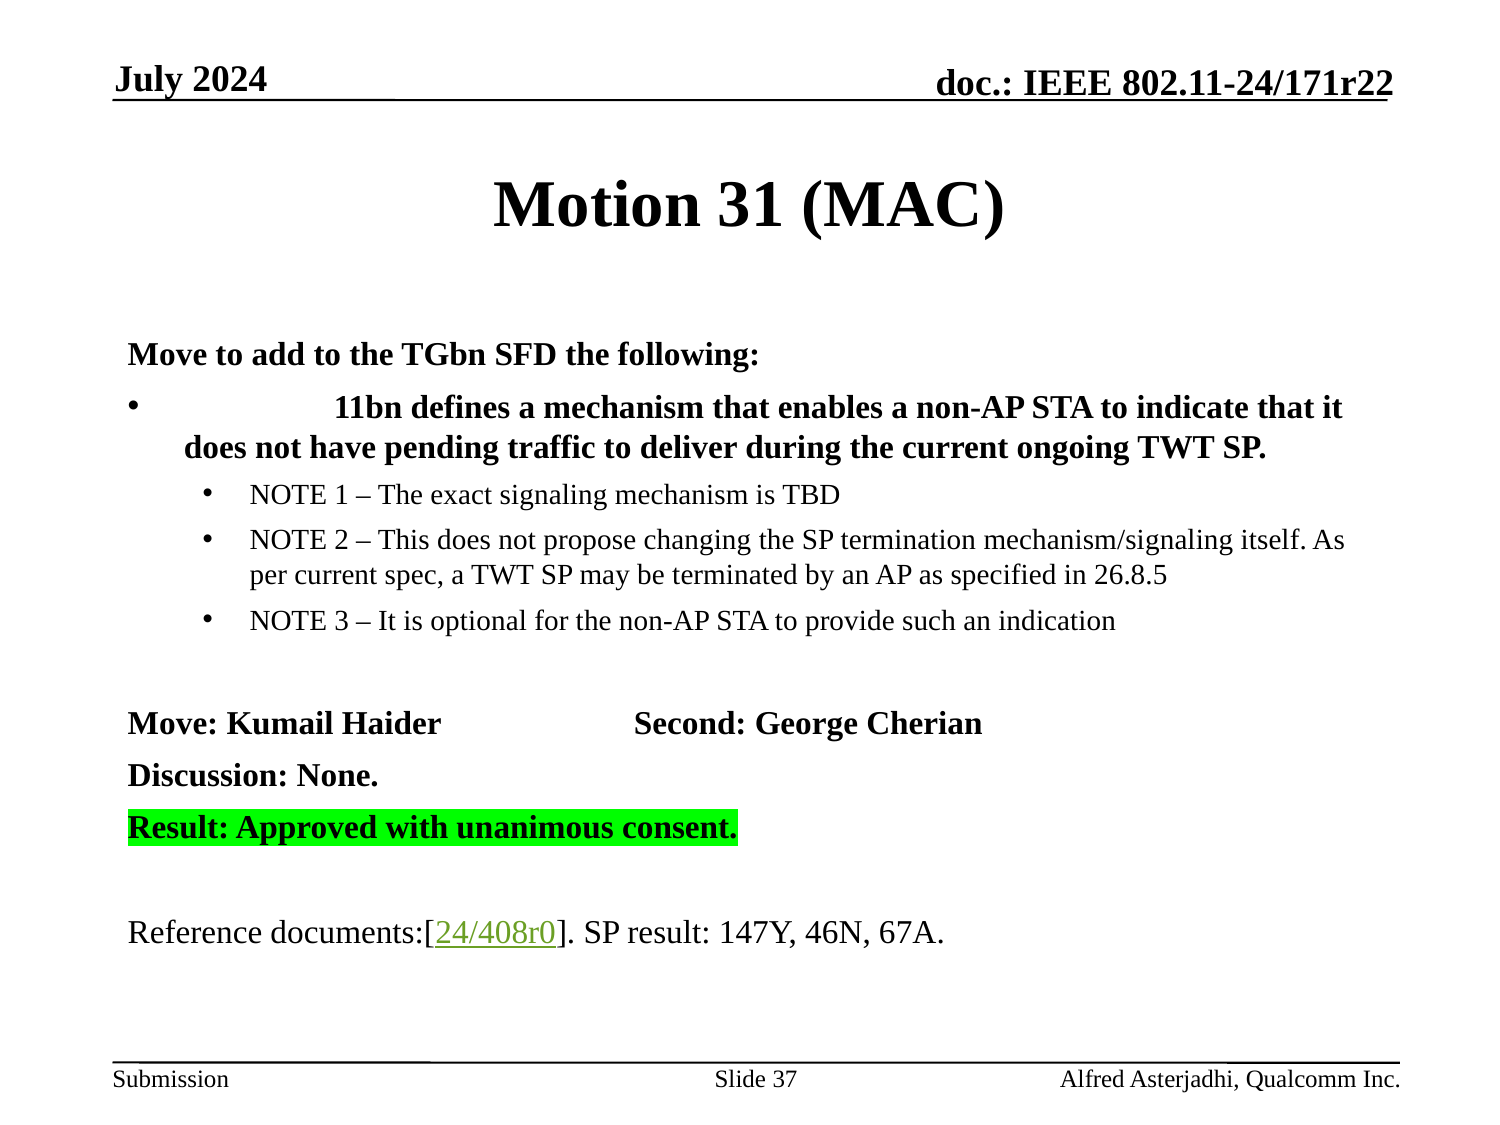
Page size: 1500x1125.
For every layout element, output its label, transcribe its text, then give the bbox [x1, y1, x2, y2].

footer Alfred Asterjadhi, Qualcomm Inc. [878, 1061, 1402, 1093]
list Move to add to the TGbn SFD the following: 11bn defines a mechanism that enables a non-AP STA to indicate that it does not have pending traffic to deliver during the current ongoing TWT SP. NOTE 1 – The exact signaling mechanism is TBD NOTE 2 – This does not propose changing the SP termination mechanism/signaling itself. As per current spec, a TWT SP may be terminated by an AP as specified in 26.8.5 NOTE 3 – It is optional for the non-AP STA to provide such an indication Move: Kumail Haider Second: George Cherian Discussion: None. Result: Approved with unanimous consent. Reference documents:[24/408r0]. SP result: 147Y, 46N, 67A. [112, 324, 1388, 1000]
title Motion 31 (MAC) [112, 112, 1388, 288]
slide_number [114, 54, 423, 100]
slide_number Slide 37 [712, 1061, 800, 1123]
